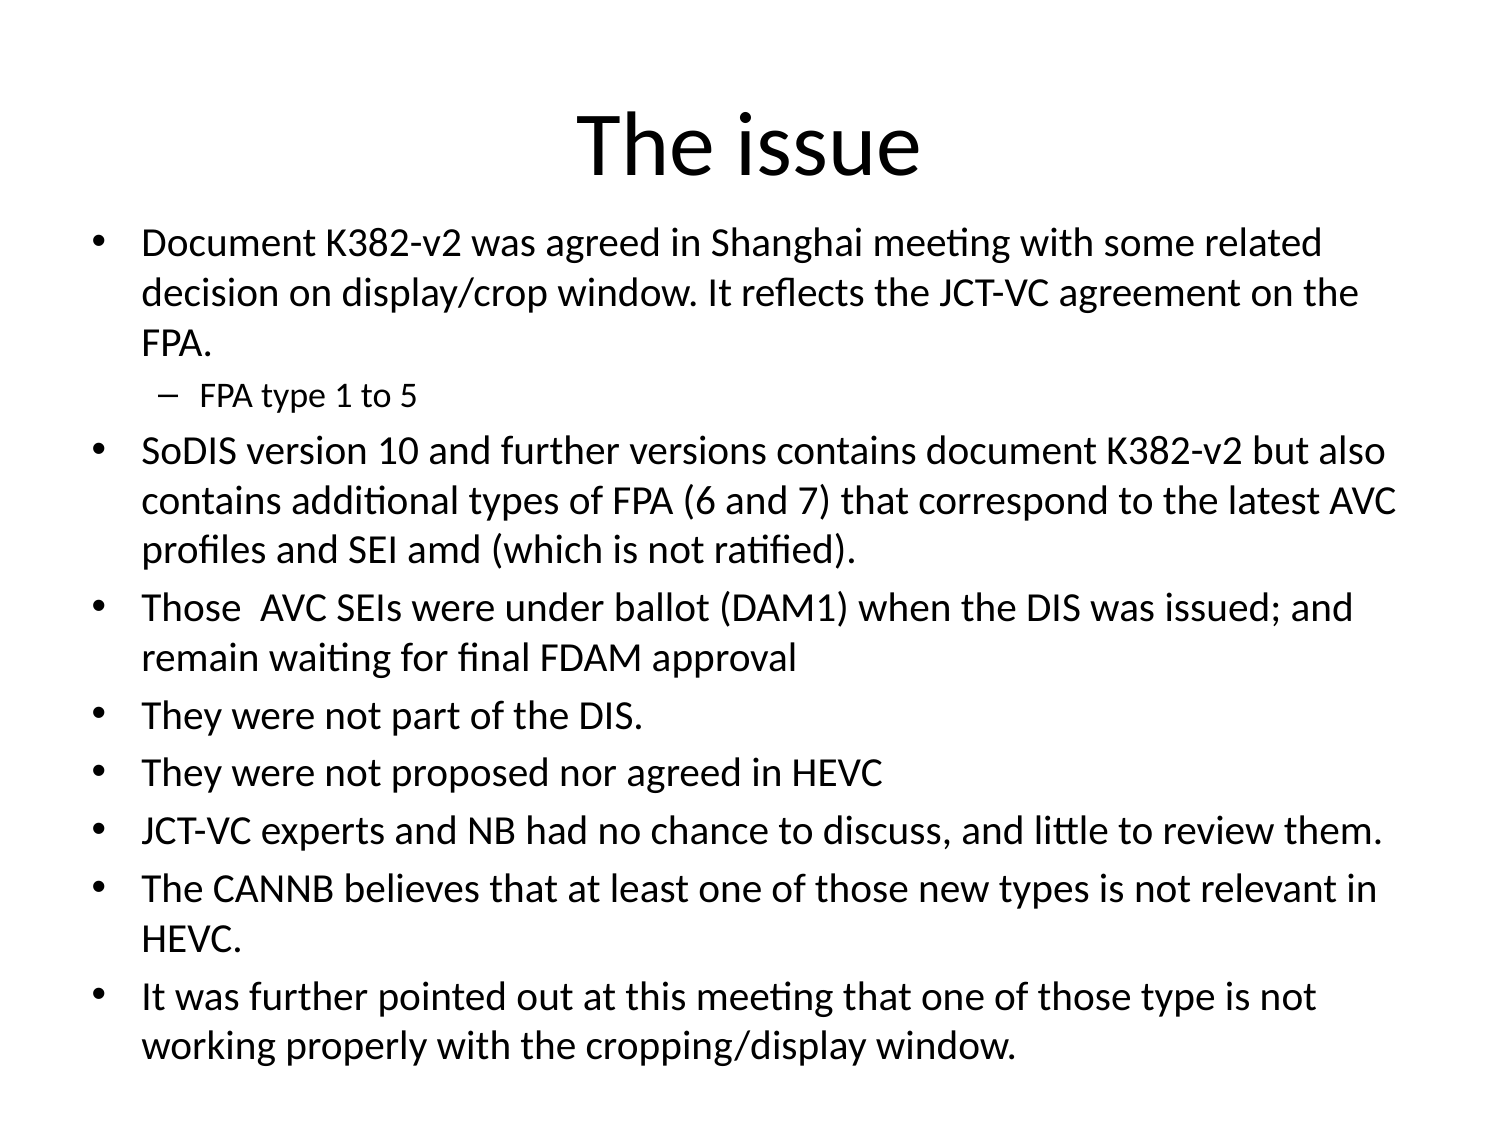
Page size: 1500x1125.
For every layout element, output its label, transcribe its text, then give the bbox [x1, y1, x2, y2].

title The issue [75, 45, 1425, 233]
list Document K382-v2 was agreed in Shanghai meeting with some related decision on display/crop window. It reflects the JCT-VC agreement on the FPA. FPA type 1 to 5 SoDIS version 10 and further versions contains document K382-v2 but also contains additional types of FPA (6 and 7) that correspond to the latest AVC profiles and SEI amd (which is not ratified). Those AVC SEIs were under ballot (DAM1) when the DIS was issued; and remain waiting for final FDAM approval They were not part of the DIS. They were not proposed nor agreed in HEVC JCT-VC experts and NB had no chance to discuss, and little to review them. The CANNB believes that at least one of those new types is not relevant in HEVC. It was further pointed out at this meeting that one of those type is not working properly with the cropping/display window. [76, 208, 1427, 1083]
